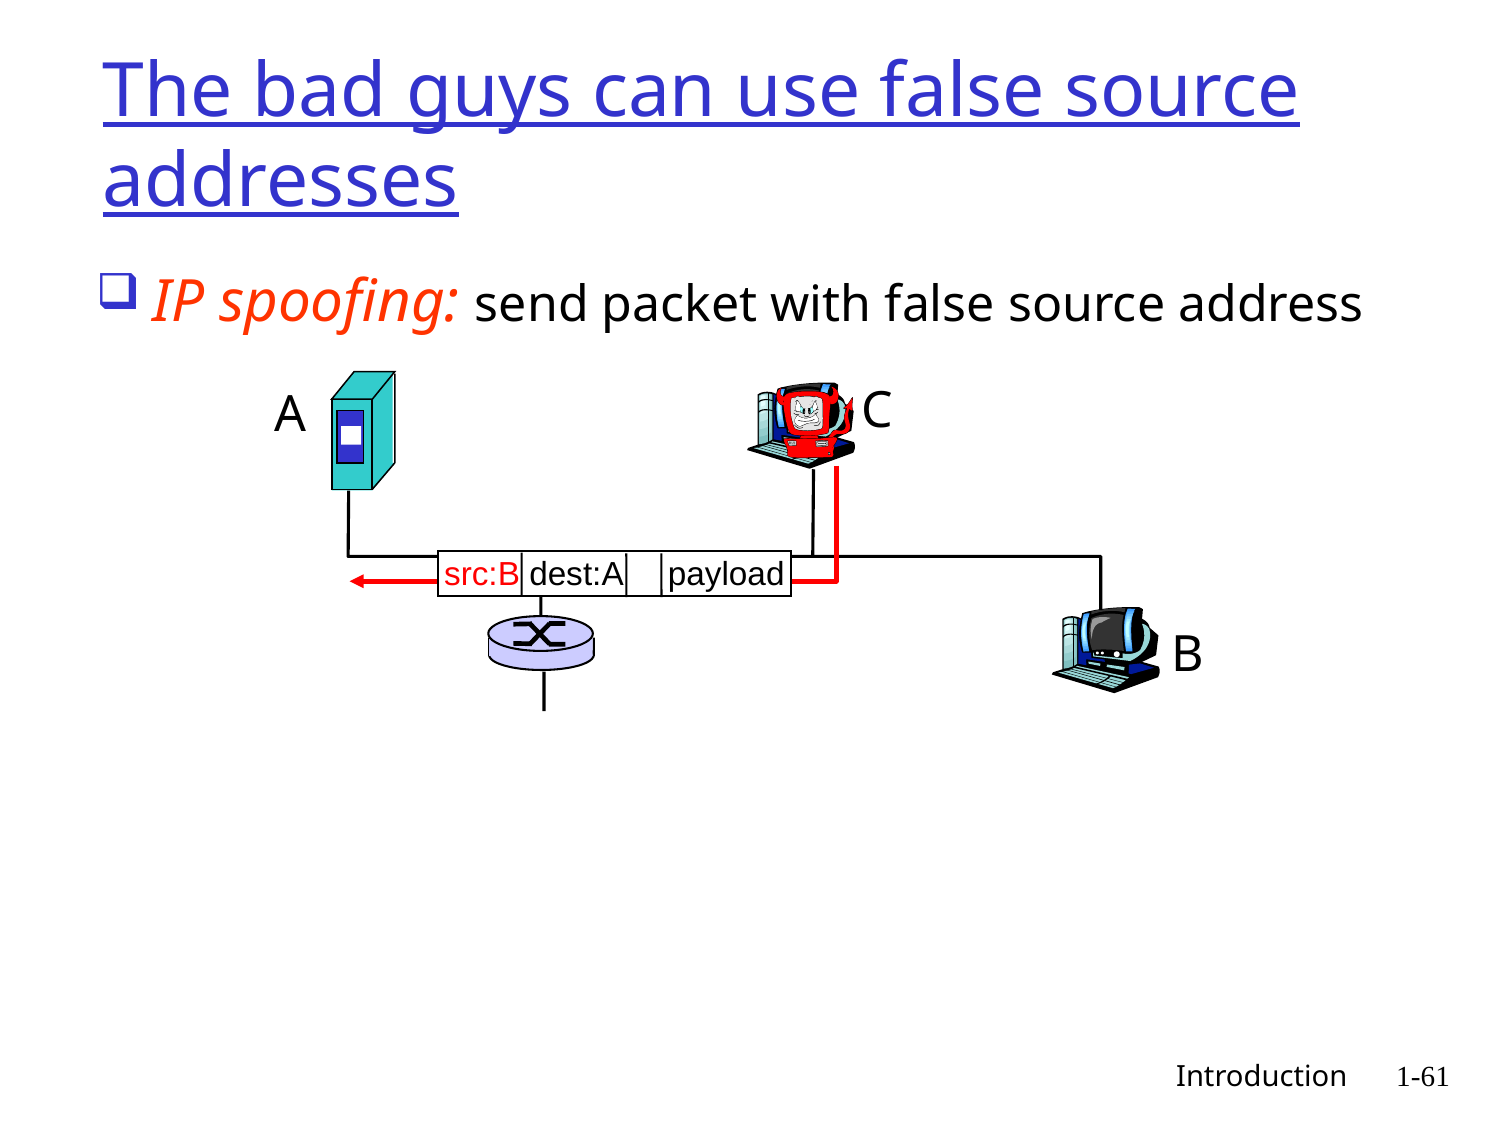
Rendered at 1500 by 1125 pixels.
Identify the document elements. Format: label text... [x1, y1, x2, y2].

text_box [349, 564, 420, 588]
picture [775, 385, 854, 459]
footer Introduction [887, 1049, 1362, 1125]
text_box C [846, 370, 908, 445]
text_box B [1165, 613, 1220, 689]
text_box [348, 498, 577, 557]
text_box [510, 477, 837, 582]
list IP spoofing: send packet with false source address [80, 255, 1407, 500]
slide_number 1-61 [1362, 1049, 1466, 1125]
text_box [425, 544, 804, 601]
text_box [1051, 605, 1162, 694]
text_box [837, 556, 1101, 604]
title The bad guys can use false source addresses [87, 37, 1363, 226]
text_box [746, 381, 857, 469]
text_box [331, 371, 395, 491]
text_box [487, 615, 594, 671]
text_box A [259, 373, 322, 449]
